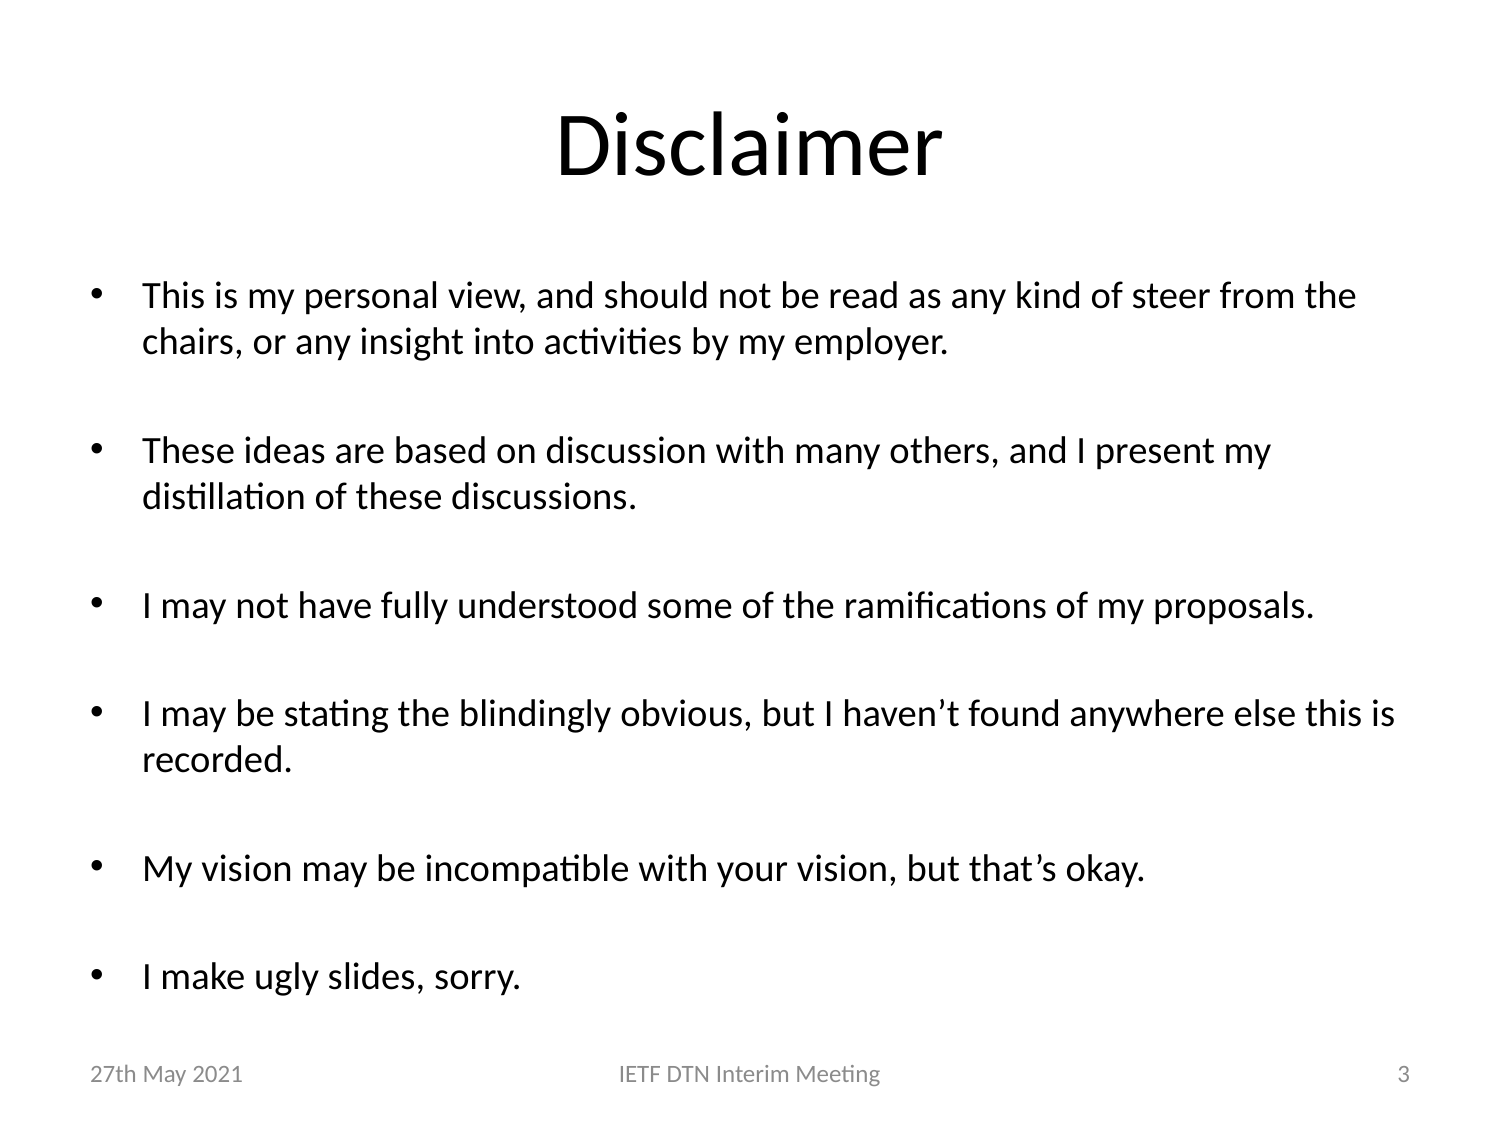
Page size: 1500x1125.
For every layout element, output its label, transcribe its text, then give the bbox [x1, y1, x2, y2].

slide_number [75, 1042, 425, 1103]
list This is my personal view, and should not be read as any kind of steer from the chairs, or any insight into activities by my employer. These ideas are based on discussion with many others, and I present my distillation of these discussions. I may not have fully understood some of the ramifications of my proposals. I may be stating the blindingly obvious, but I haven’t found anywhere else this is recorded. My vision may be incompatible with your vision, but that’s okay. I make ugly slides, sorry. [75, 262, 1425, 1005]
slide_number 3 [1074, 1042, 1425, 1103]
footer IETF DTN Interim Meeting [512, 1042, 988, 1103]
title Disclaimer [75, 45, 1425, 233]
